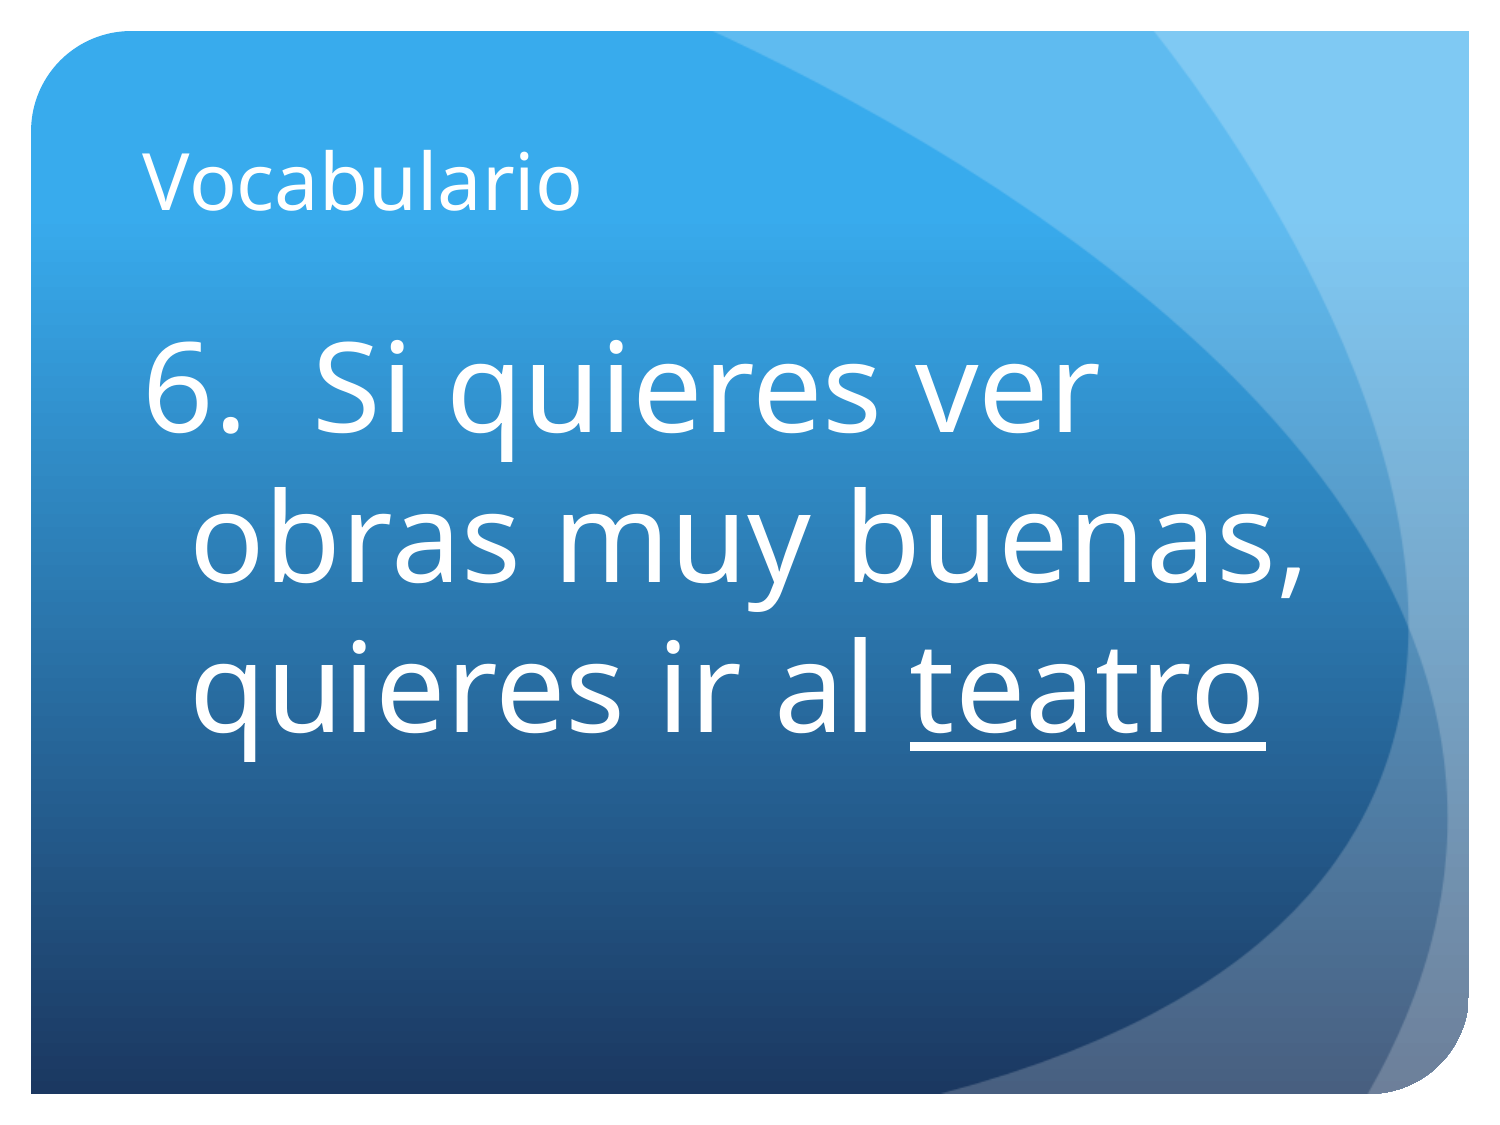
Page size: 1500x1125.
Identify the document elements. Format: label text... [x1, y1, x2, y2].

title Vocabulario [127, 62, 1372, 234]
picture [24, 30, 1473, 1094]
list 6. Si quieres ver obras muy buenas, quieres ir al teatro [127, 299, 1372, 991]
